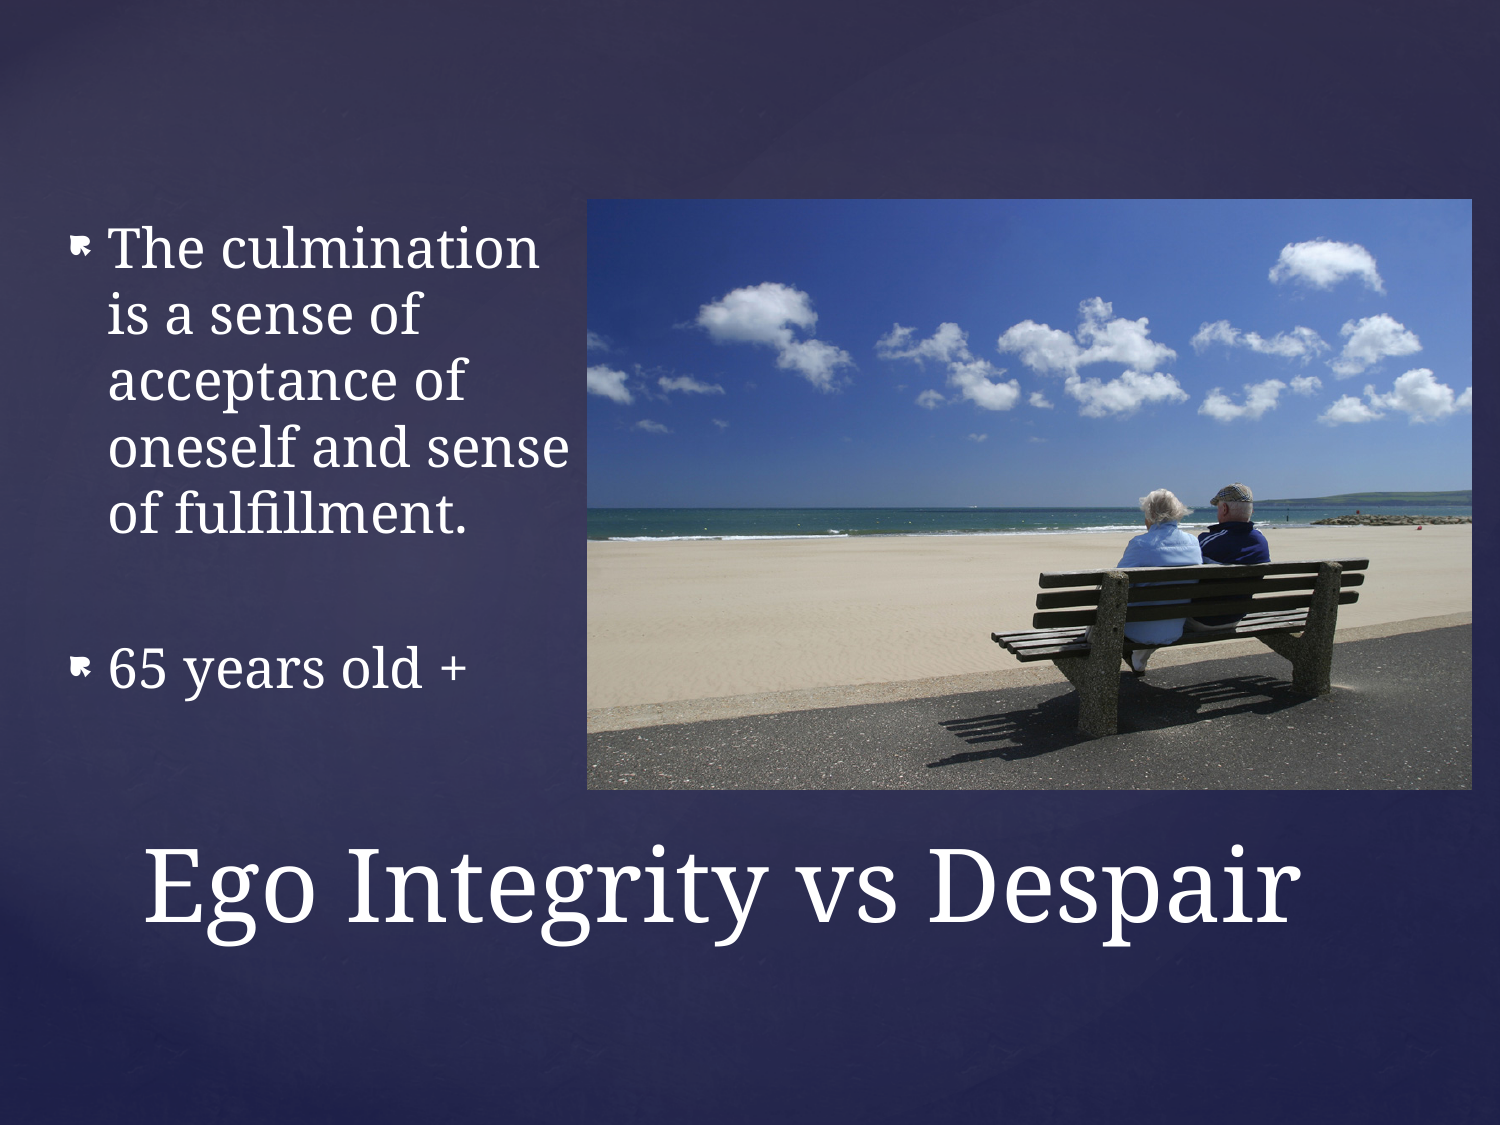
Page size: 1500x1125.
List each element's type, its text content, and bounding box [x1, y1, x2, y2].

list The culmination is a sense of acceptance of oneself and sense of fulfillment. 65 years old + [50, 174, 587, 738]
title Ego Integrity vs Despair [127, 800, 1365, 950]
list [586, 199, 1473, 790]
